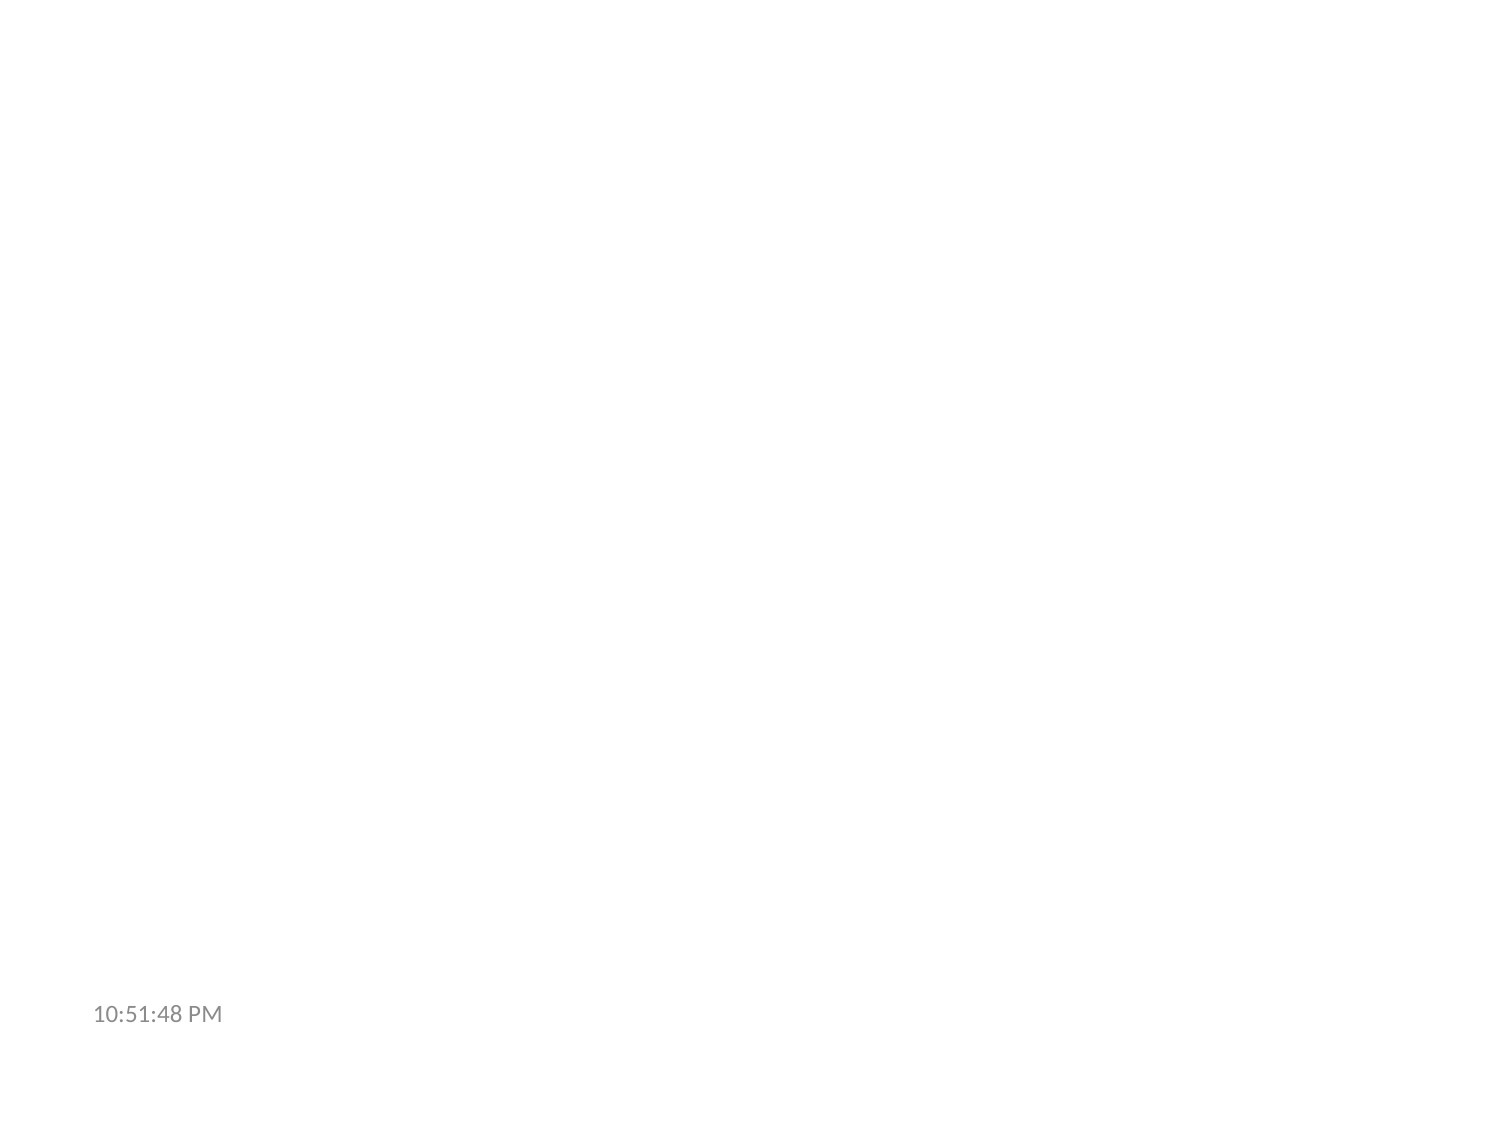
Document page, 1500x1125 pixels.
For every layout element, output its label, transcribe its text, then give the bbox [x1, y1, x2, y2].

text_box 3:35:09 PM [77, 982, 428, 1043]
